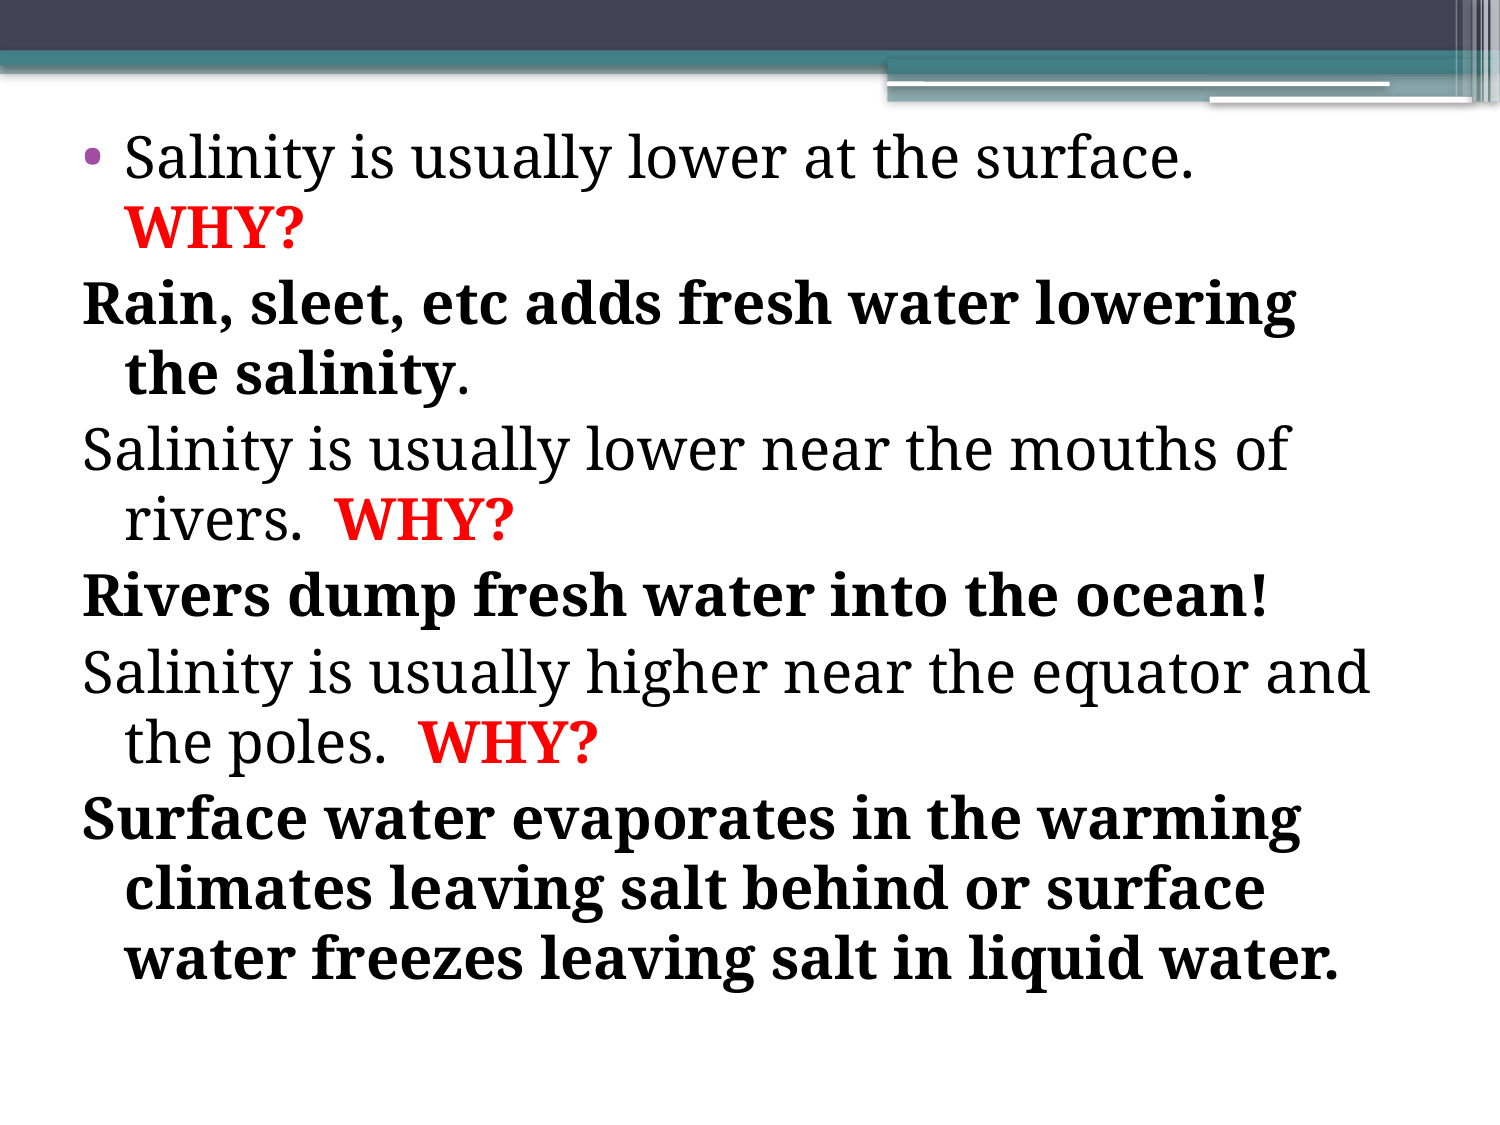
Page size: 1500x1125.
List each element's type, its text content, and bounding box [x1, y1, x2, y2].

list Salinity is usually lower at the surface. WHY? Rain, sleet, etc adds fresh water lowering the salinity. Salinity is usually lower near the mouths of rivers. WHY? Rivers dump fresh water into the ocean! Salinity is usually higher near the equator and the poles. WHY? Surface water evaporates in the warming climates leaving salt behind or surface water freezes leaving salt in liquid water. [50, 112, 1400, 822]
